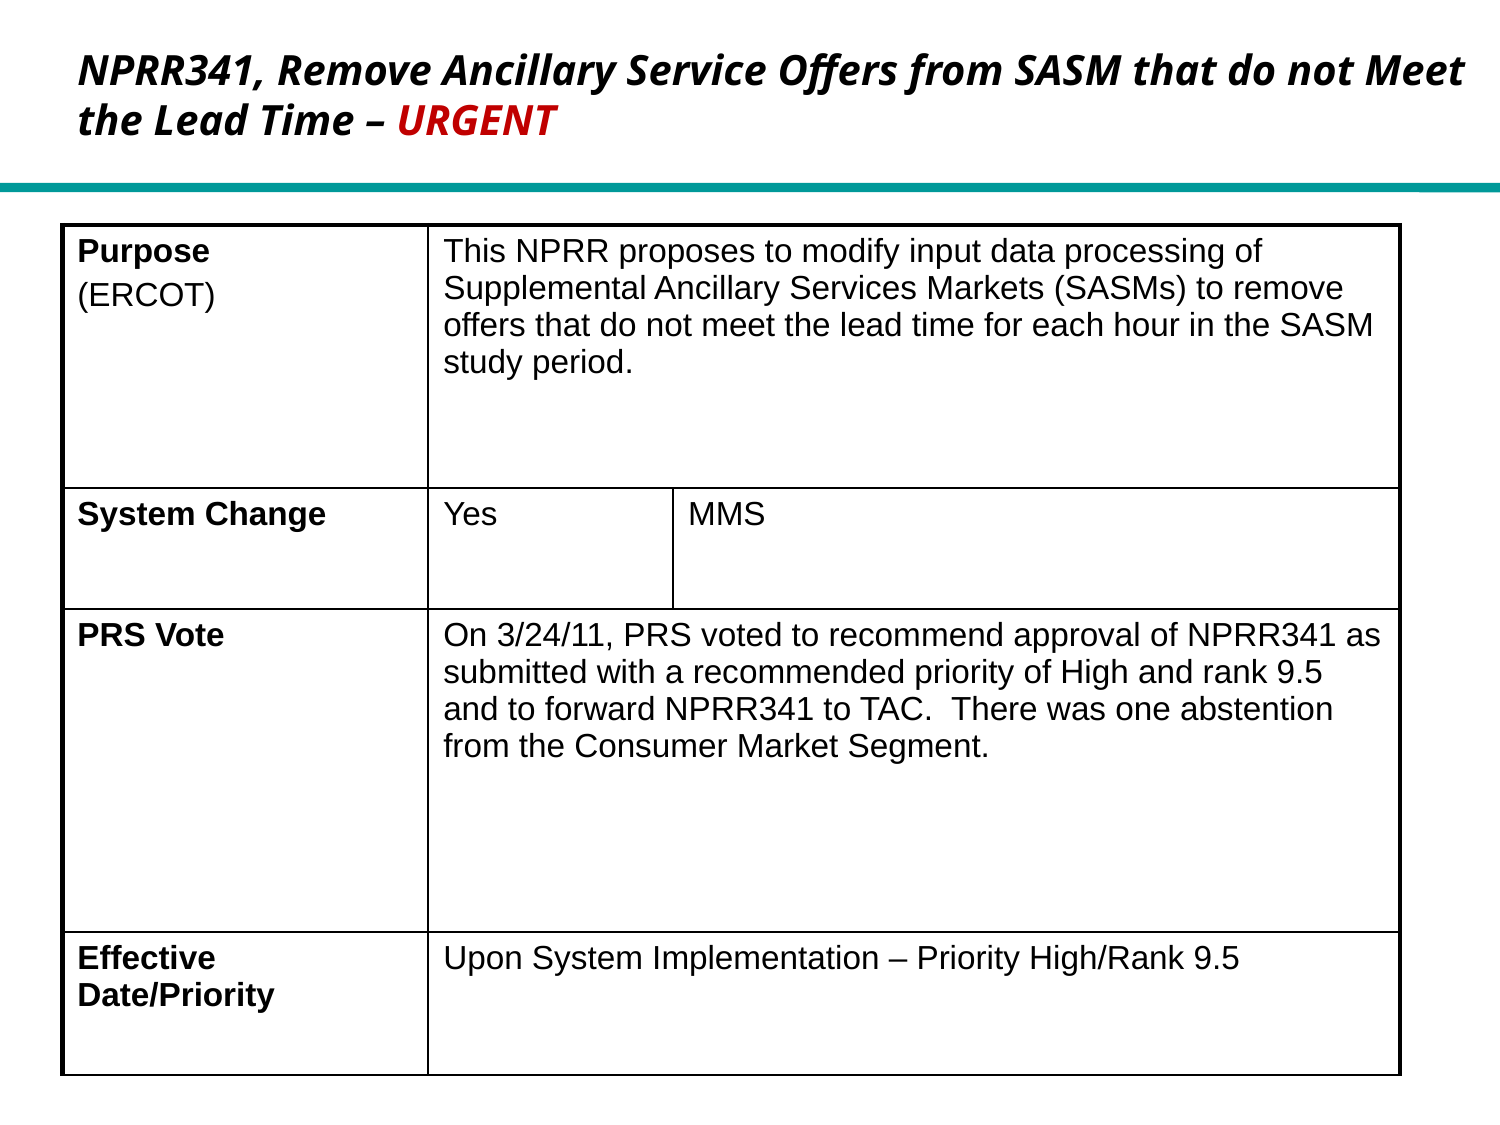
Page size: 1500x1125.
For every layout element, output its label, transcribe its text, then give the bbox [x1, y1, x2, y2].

table_cell On 3/24/11, PRS voted to recommend approval of NPRR341 as submitted with a recommended priority of High and rank 9.5 and to forward NPRR341 to TAC. There was one abstention from the Consumer Market Segment. [429, 610, 1398, 931]
table_cell Yes [429, 489, 672, 608]
table_header Purpose (ERCOT) [65, 227, 427, 487]
table_cell PRS Vote [65, 610, 427, 931]
table_cell MMS [674, 489, 1398, 608]
title NPRR341, Remove Ancillary Service Offers from SASM that do not Meet the Lead Time – Urgent [62, 37, 1500, 151]
table_cell Effective Date/Priority [65, 933, 427, 1074]
table_cell System Change [65, 489, 427, 608]
table_header This NPRR proposes to modify input data processing of Supplemental Ancillary Services Markets (SASMs) to remove offers that do not meet the lead time for each hour in the SASM study period. [429, 227, 1398, 487]
table_cell Upon System Implementation – Priority High/Rank 9.5 [429, 933, 1398, 1074]
